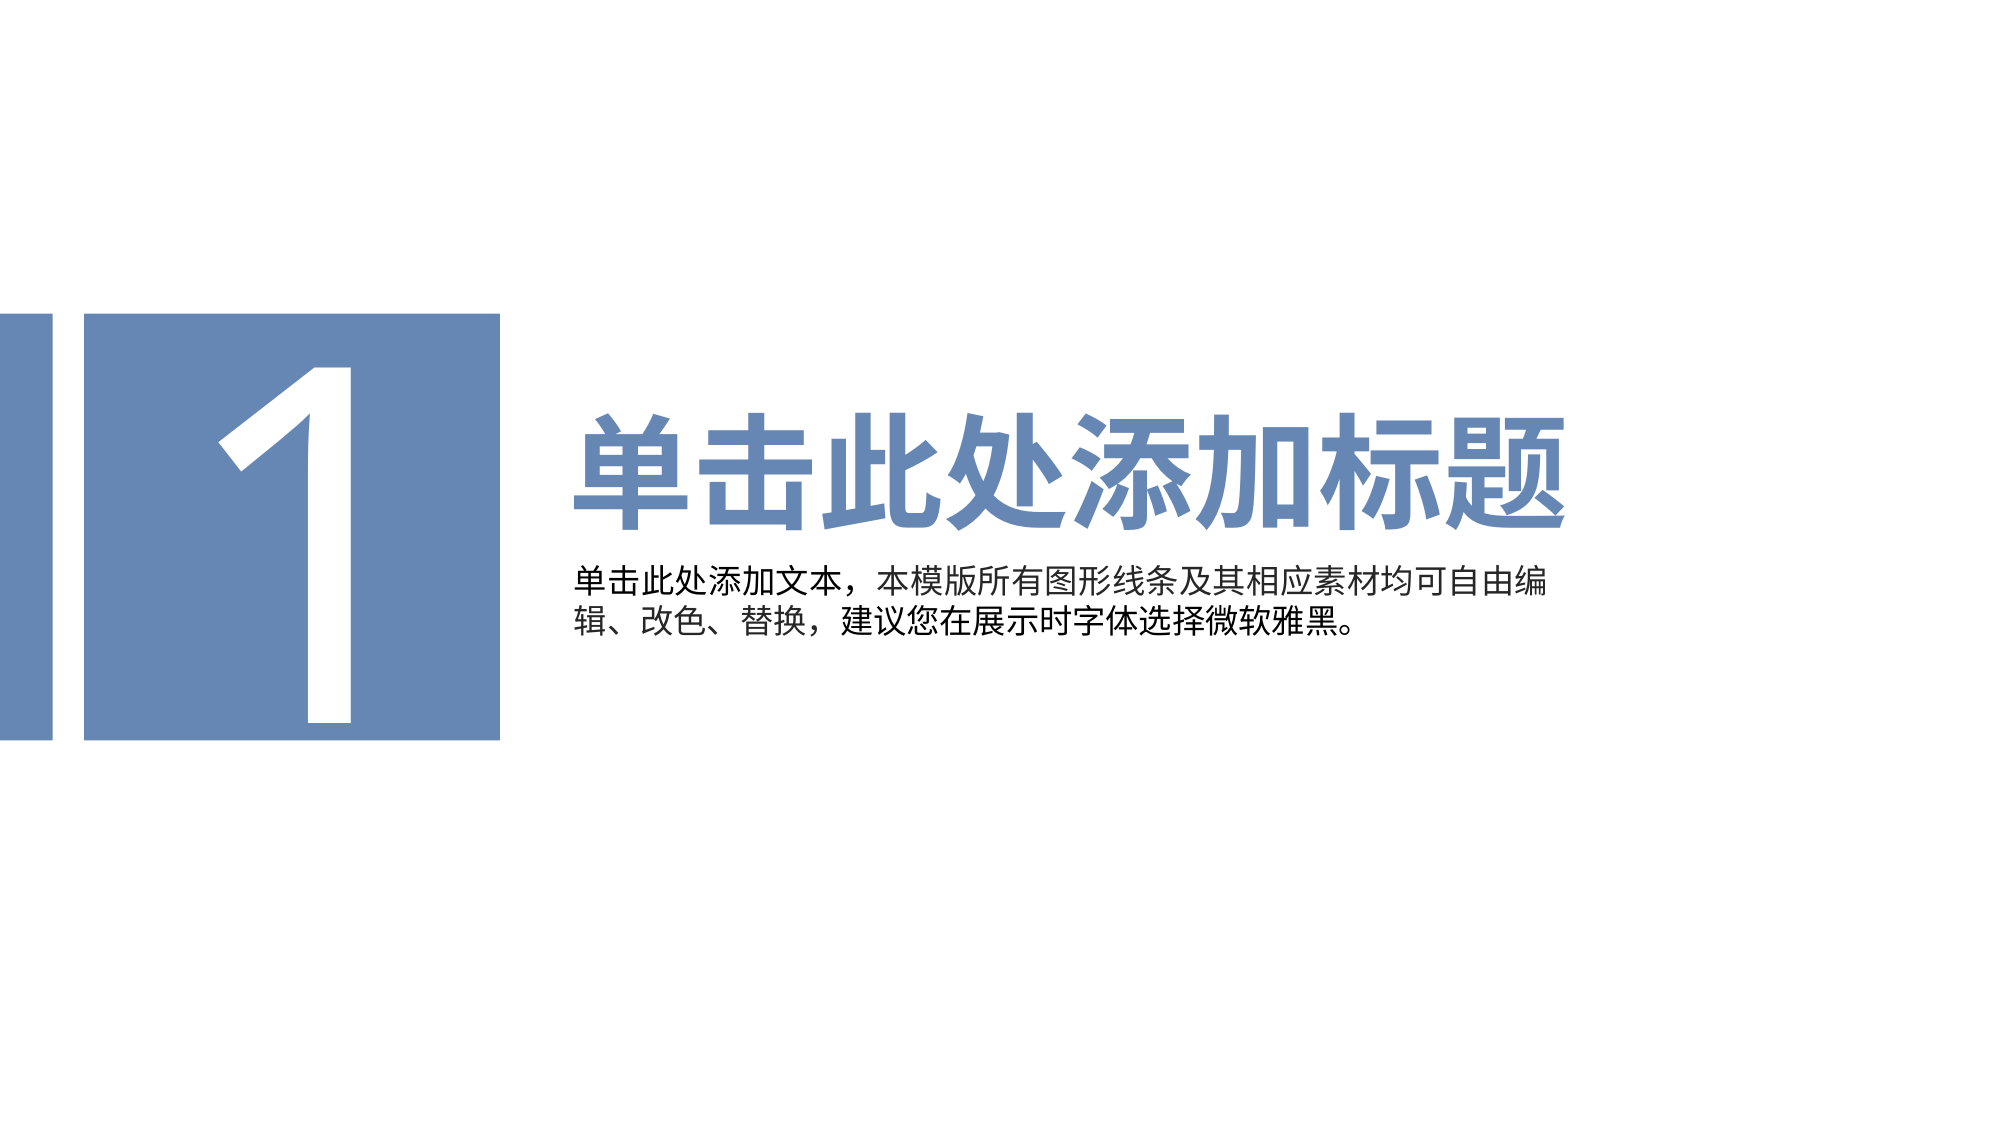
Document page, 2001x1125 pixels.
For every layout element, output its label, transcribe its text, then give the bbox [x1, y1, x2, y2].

text_box [354, 313, 501, 741]
text_box 1 [159, 217, 354, 831]
text_box [83, 313, 159, 741]
text_box 单击此处添加标题 [553, 387, 1597, 553]
text_box [0, 313, 54, 741]
text_box 单击此处添加文本，本模版所有图形线条及其相应素材均可自由编辑、改色、替换，建议您在展示时字体选择微软雅黑。 [553, 550, 1570, 693]
